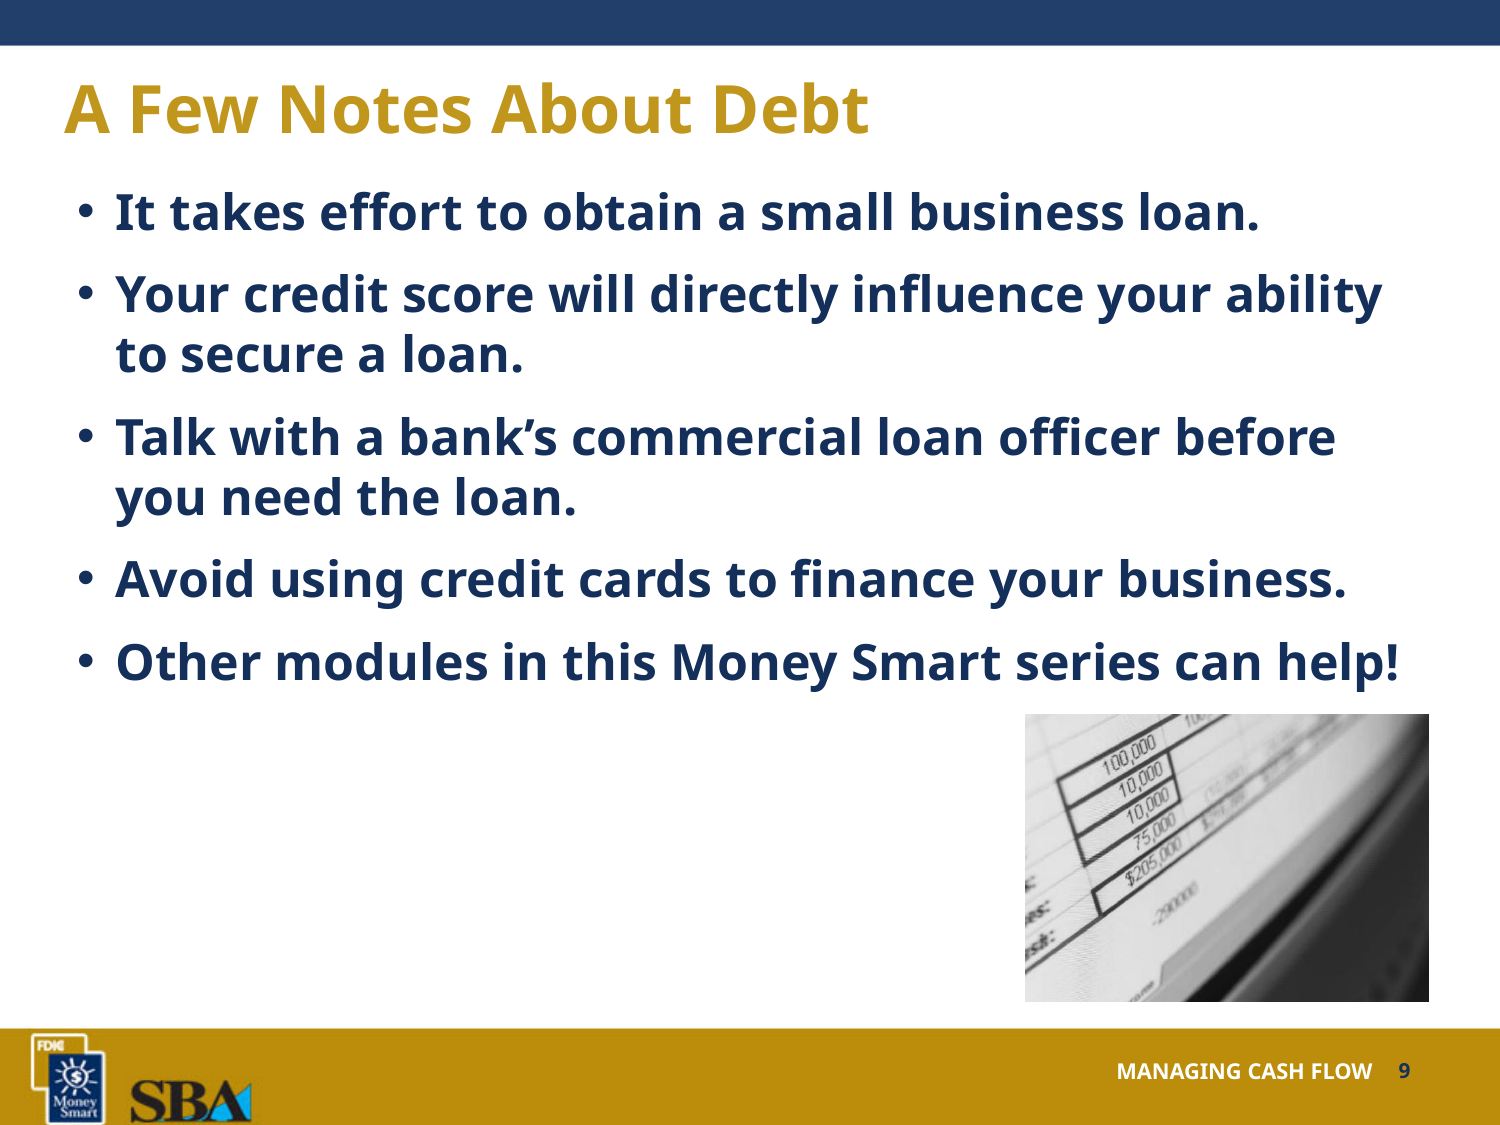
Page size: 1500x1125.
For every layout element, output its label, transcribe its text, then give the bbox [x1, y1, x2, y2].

title A Few Notes About Debt [49, 59, 1400, 160]
list It takes effort to obtain a small business loan. Your credit score will directly influence your ability to secure a loan. Talk with a bank’s commercial loan officer before you need the loan. Avoid using credit cards to finance your business. Other modules in this Money Smart series can help! [61, 172, 1430, 874]
picture [0, 0, 1500, 1125]
